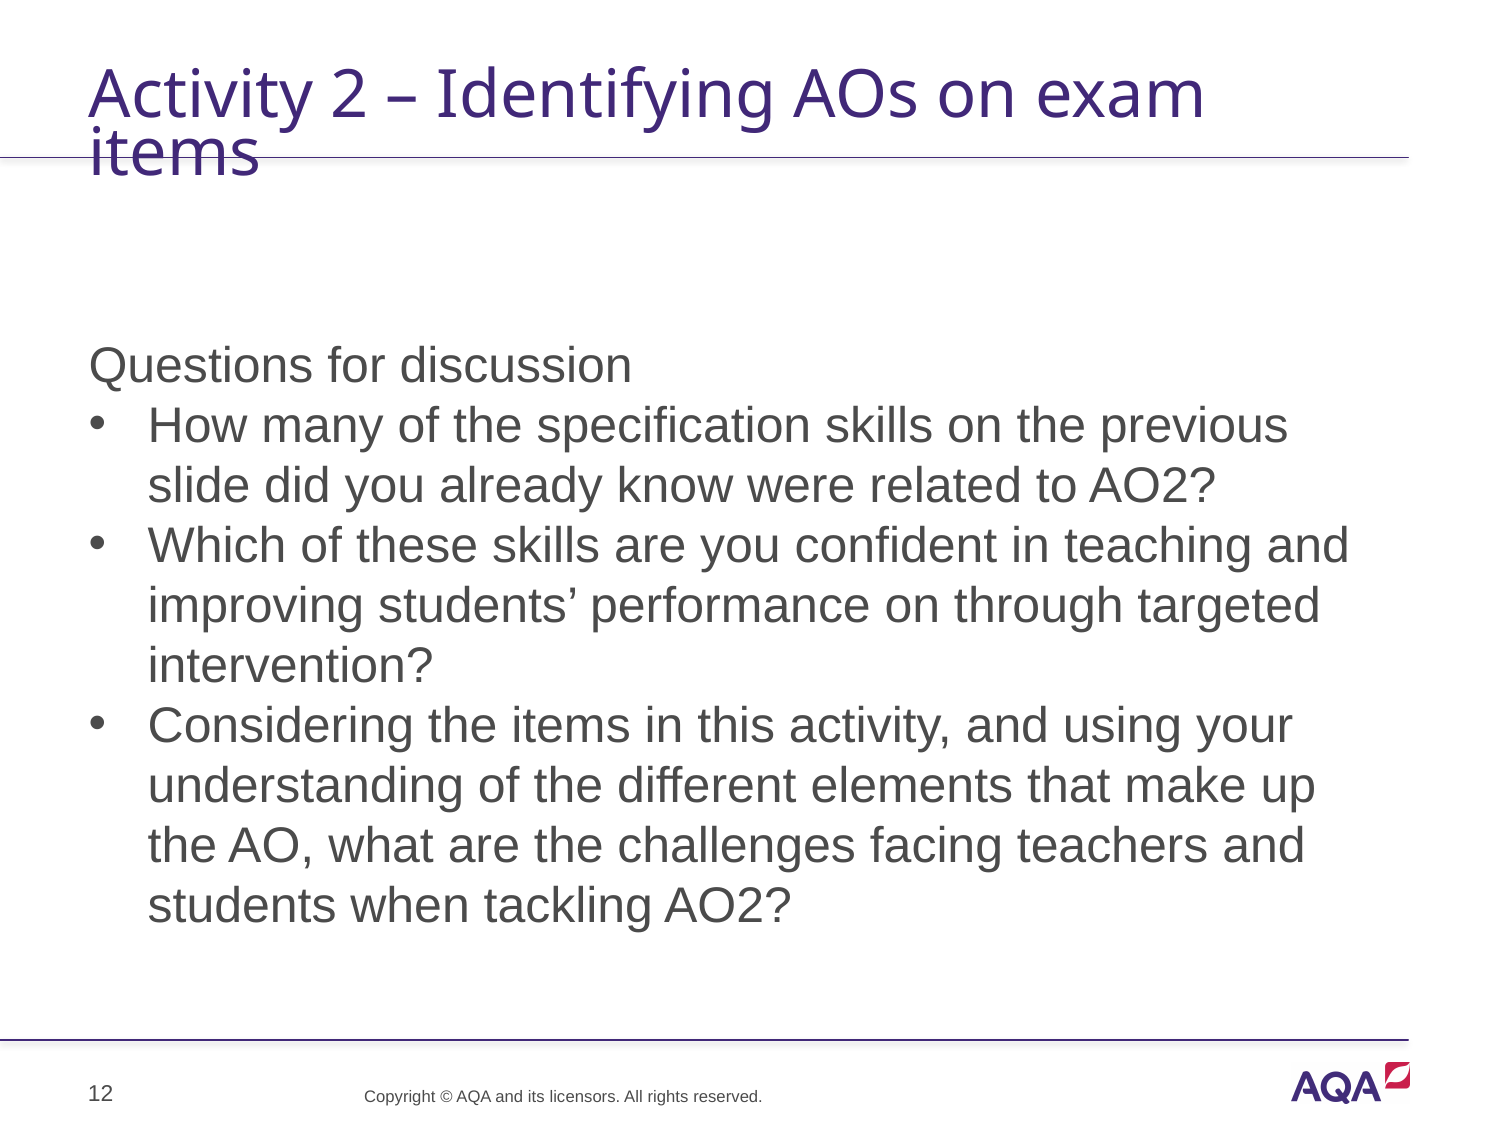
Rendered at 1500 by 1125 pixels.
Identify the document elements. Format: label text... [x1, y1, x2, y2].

title Activity 2 – Identifying AOs on exam items [88, 72, 1409, 144]
picture [1291, 1062, 1410, 1104]
footer Copyright © AQA and its licensors. All rights reserved. [324, 1084, 764, 1124]
list Questions for discussion How many of the specification skills on the previous slide did you already know were related to AO2? Which of these skills are you confident in teaching and improving students’ performance on through targeted intervention? Considering the items in this activity, and using your understanding of the different elements that make up the AO, what are the challenges facing teachers and students when tackling AO2? [88, 332, 1409, 946]
slide_number 12 [72, 1062, 188, 1123]
